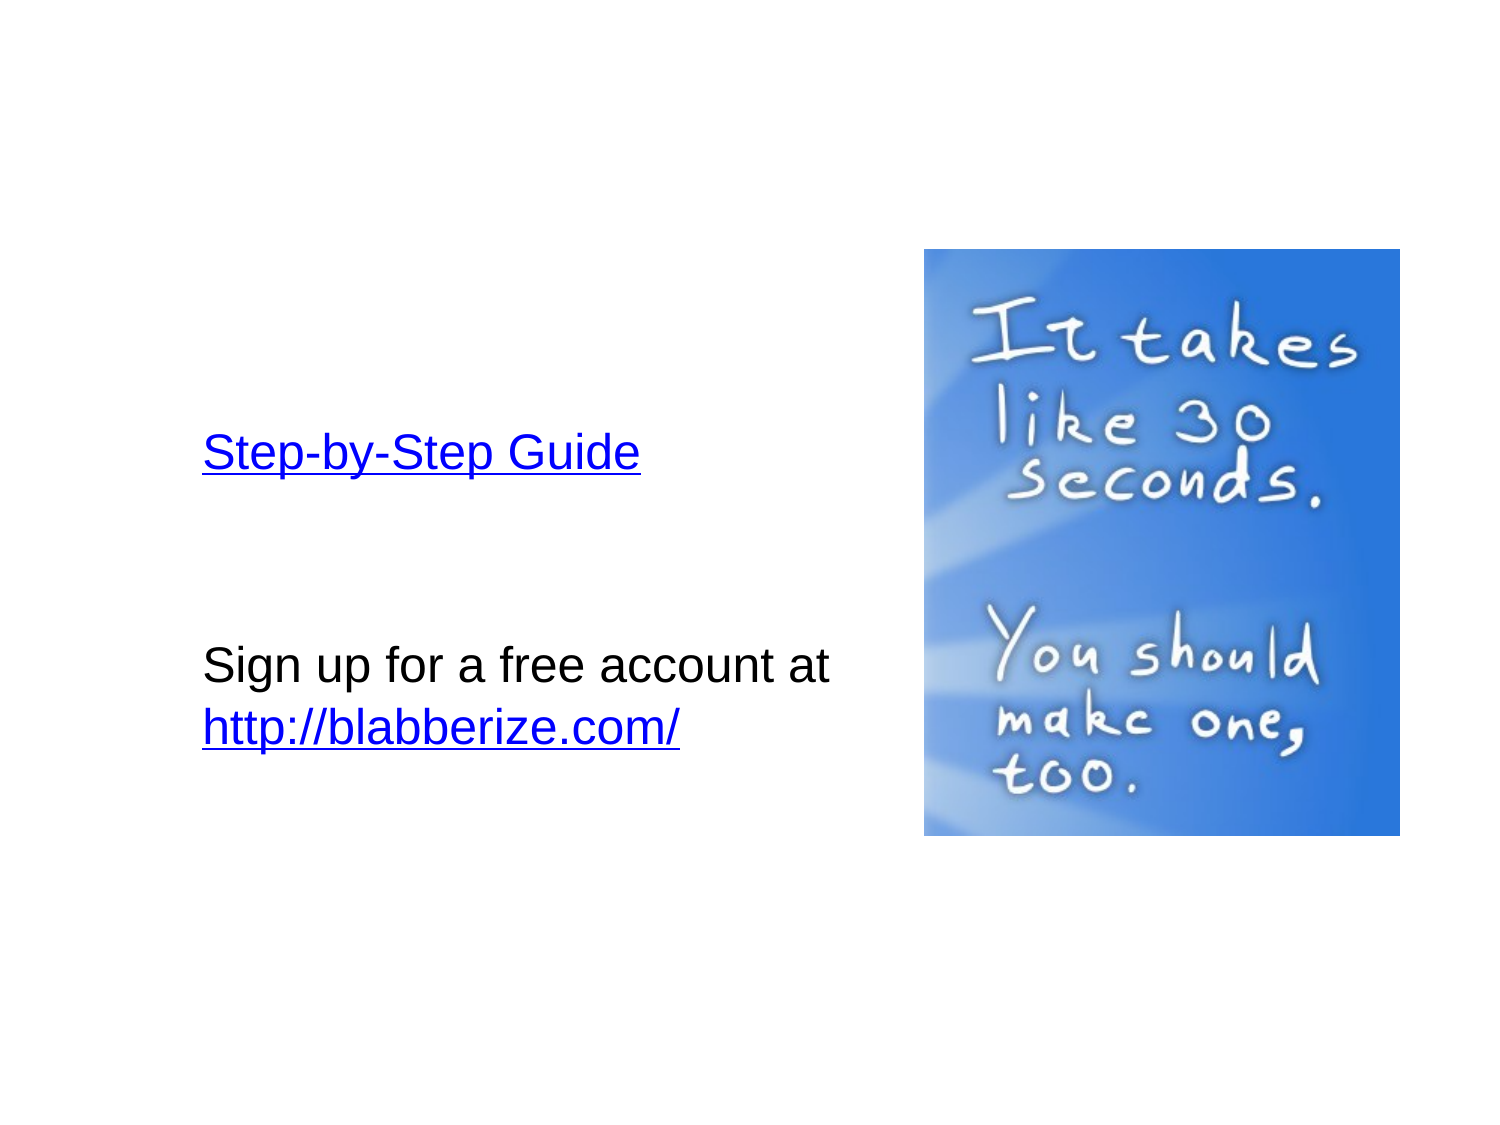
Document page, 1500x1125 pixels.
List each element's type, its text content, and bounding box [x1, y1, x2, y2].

picture [924, 249, 1401, 837]
text_box Step-by-Step Guide [187, 412, 919, 488]
text_box Sign up for a free account at [187, 624, 900, 700]
text_box http://blabberize.com/ [187, 687, 919, 823]
